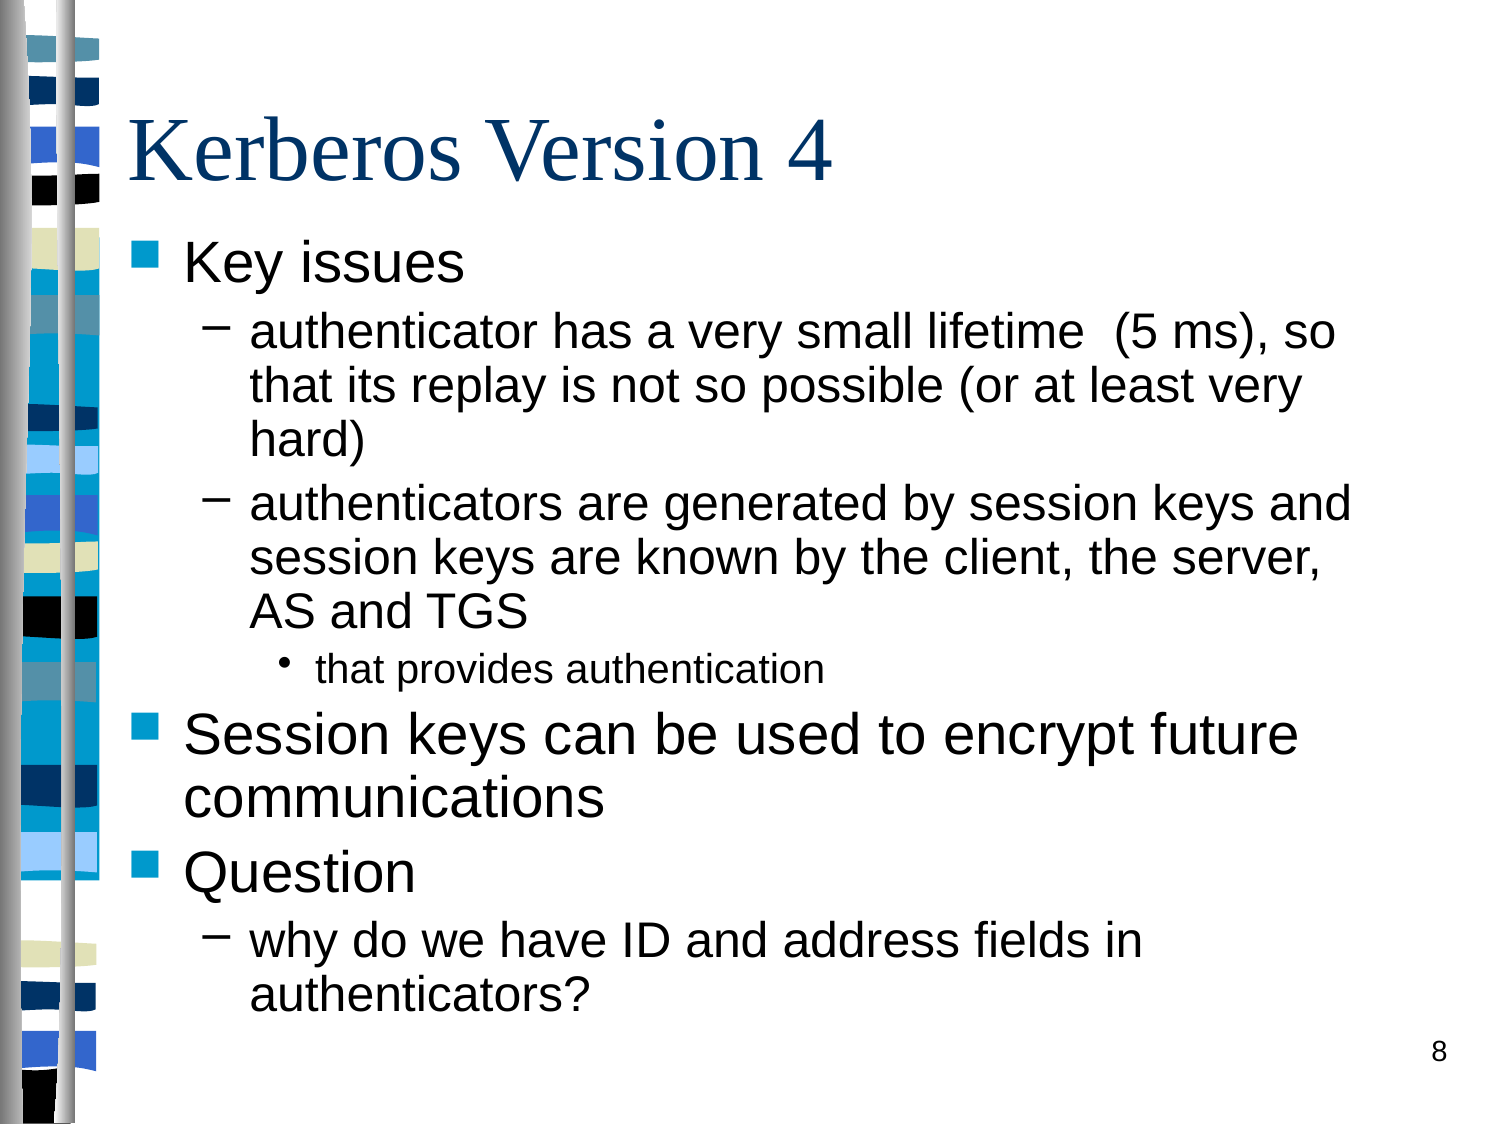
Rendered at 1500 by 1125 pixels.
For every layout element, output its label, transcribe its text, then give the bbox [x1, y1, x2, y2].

list Key issues authenticator has a very small lifetime (5 ms), so that its replay is not so possible (or at least very hard) authenticators are generated by session keys and session keys are known by the client, the server, AS and TGS that provides authentication Session keys can be used to encrypt future communications Question why do we have ID and address fields in authenticators? [112, 224, 1388, 913]
title Kerberos Version 4 [112, 62, 1388, 224]
slide_number 8 [1149, 1024, 1463, 1101]
